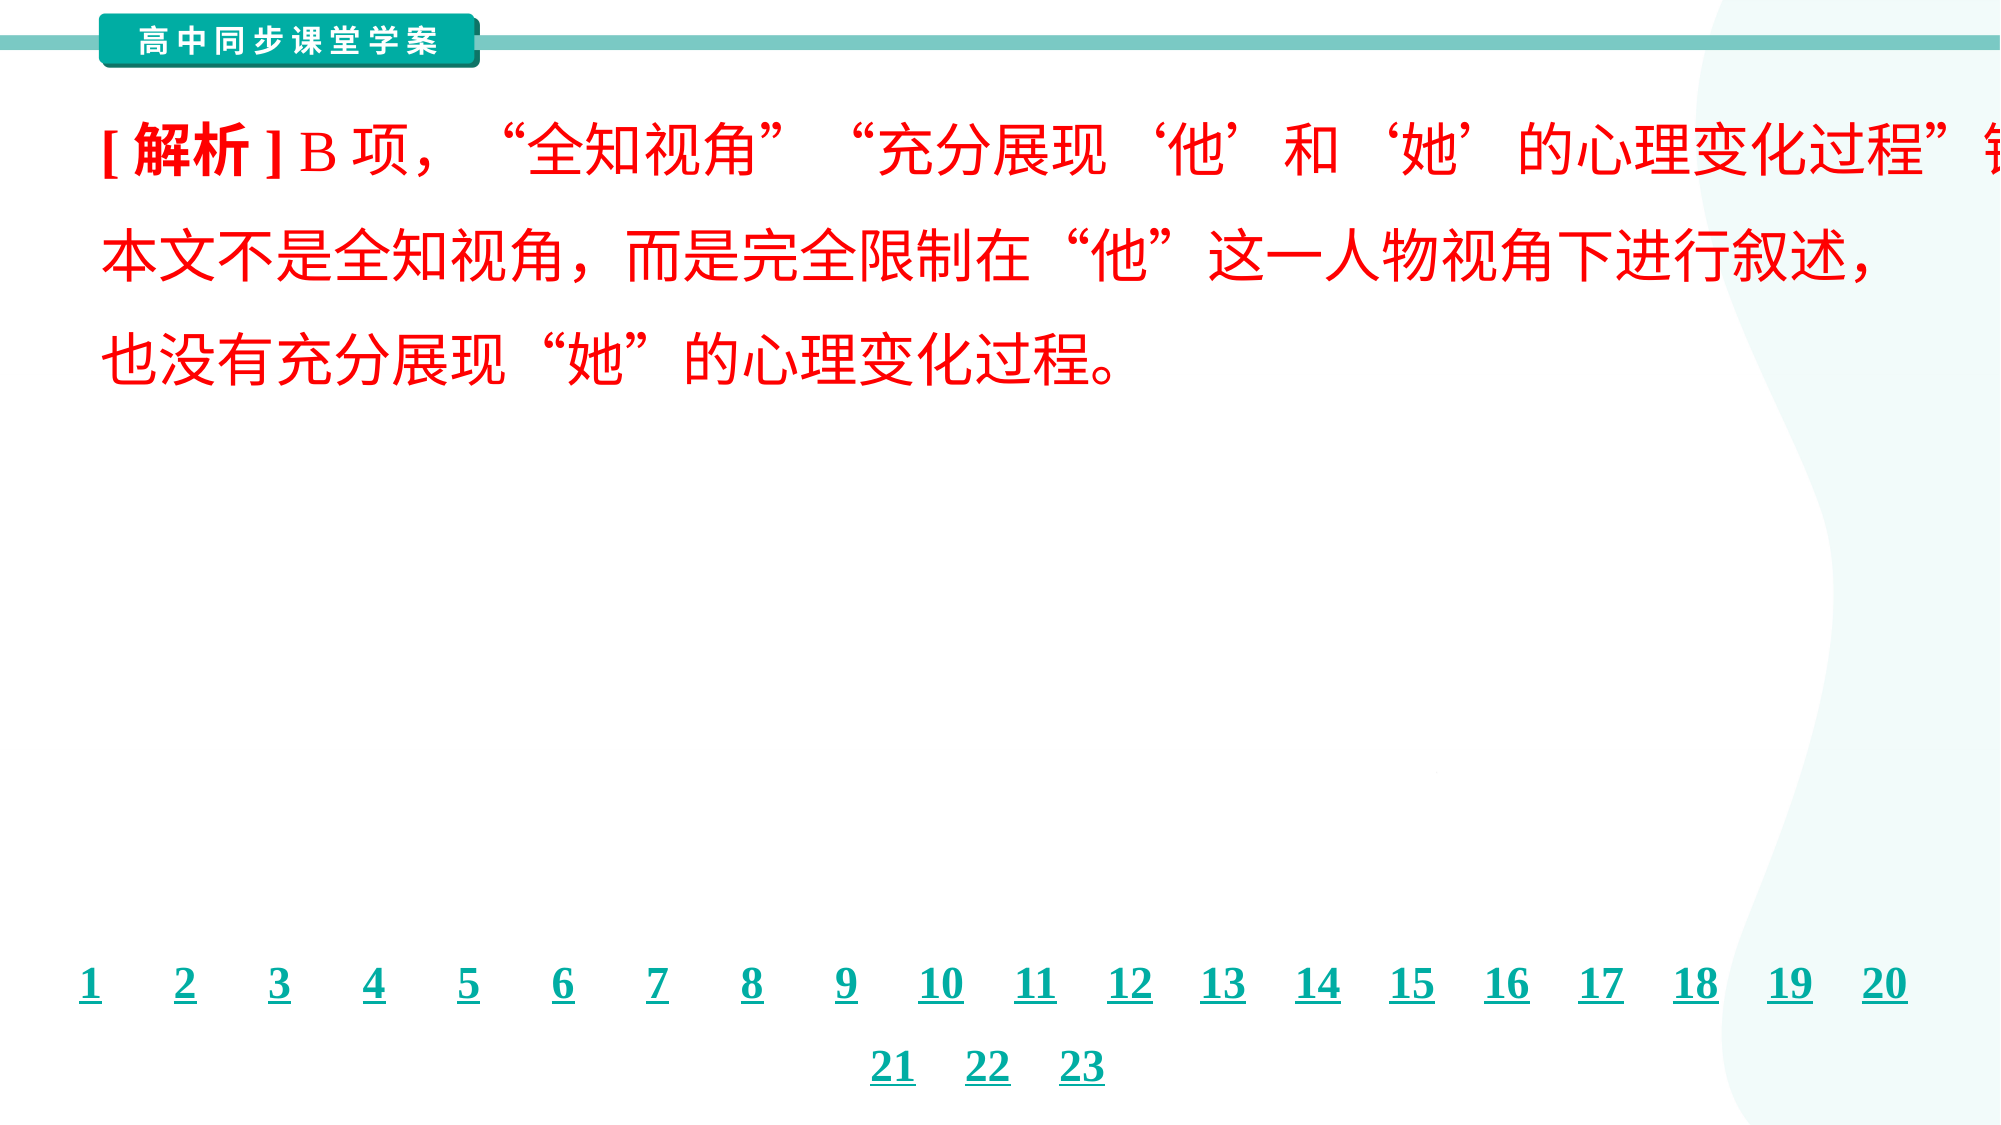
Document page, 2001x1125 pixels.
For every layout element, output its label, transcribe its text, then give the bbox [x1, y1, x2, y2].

picture [0, 0, 2000, 1125]
text_box [解析] B项，“全知视角”“充分展现‘他’和‘她’的心理变化过程”错误。 本文不是全知视角，而是完全限制在“他”这一人物视角下进行叙述， 也没有充分展现“她”的心理变化过程。 [100, 76, 1899, 383]
